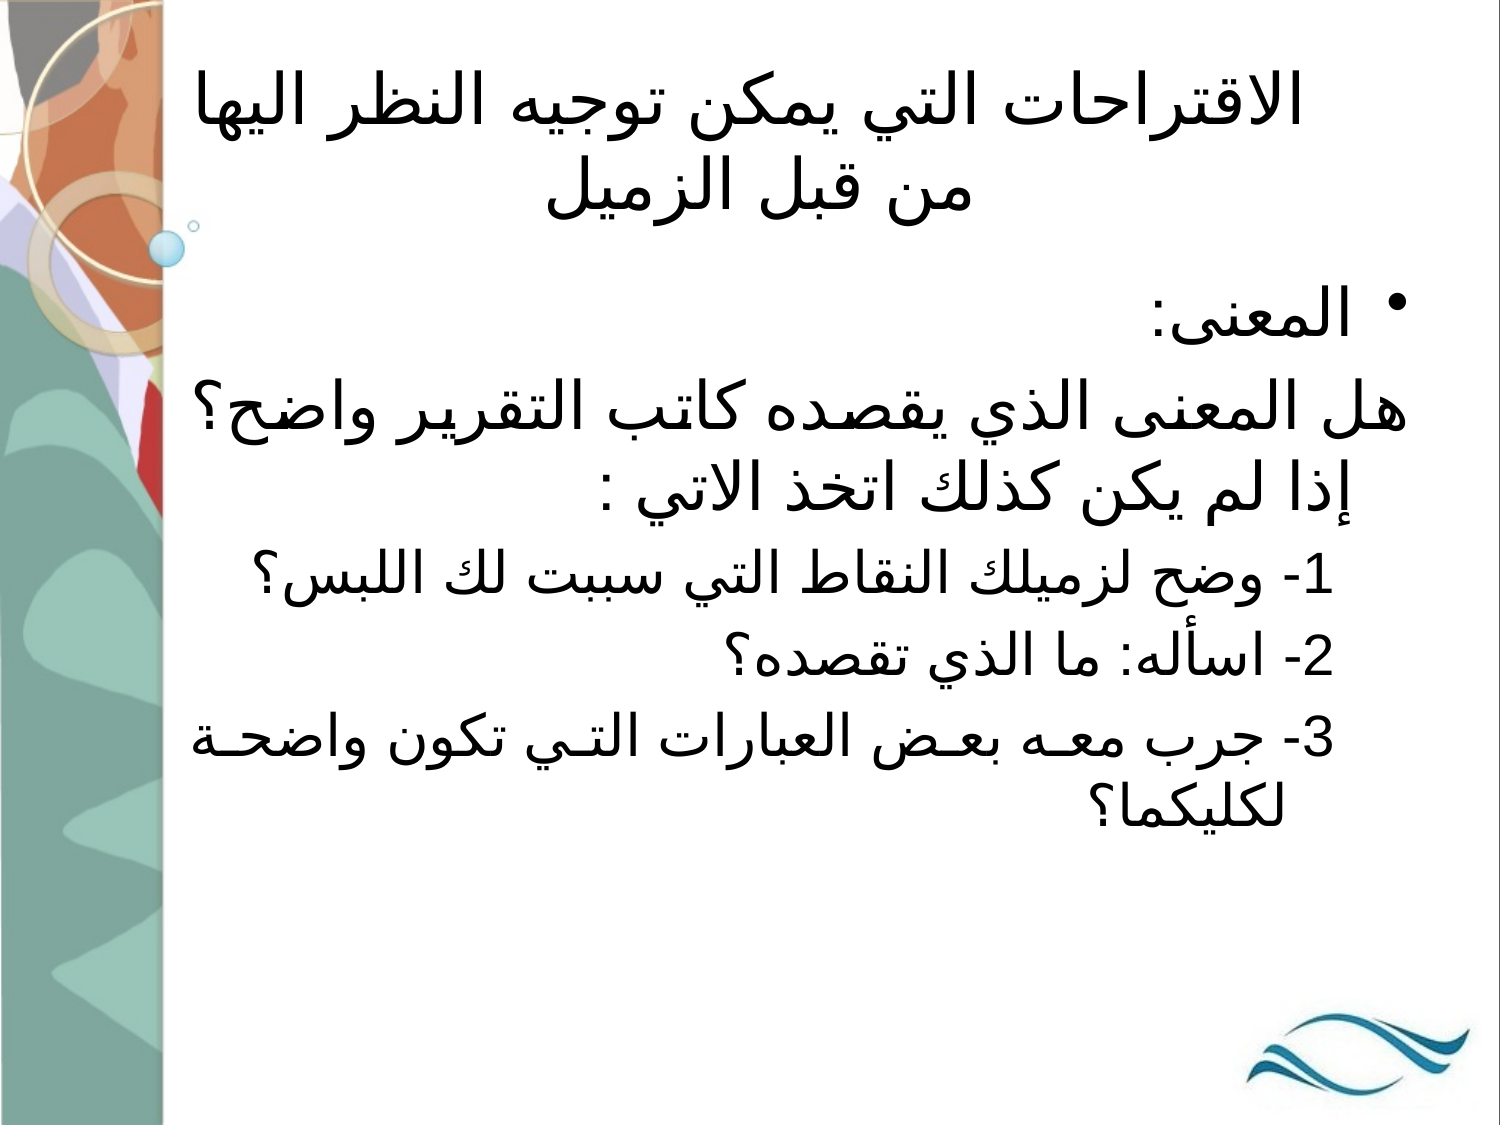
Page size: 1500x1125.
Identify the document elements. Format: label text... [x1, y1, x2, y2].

title الاقتراحات التي يمكن توجيه النظر اليها من قبل الزميل [74, 44, 1426, 233]
list المعنى: هل المعنى الذي يقصده كاتب التقرير واضح؟ إذا لم يكن كذلك اتخذ الاتي : 1- وضح لزميلك النقاط التي سببت لك اللبس؟ 2- اسأله: ما الذي تقصده؟ 3- جرب معه بعض العبارات التي تكون واضحة لكليكما؟ [174, 262, 1426, 1006]
picture [0, 0, 1500, 1125]
